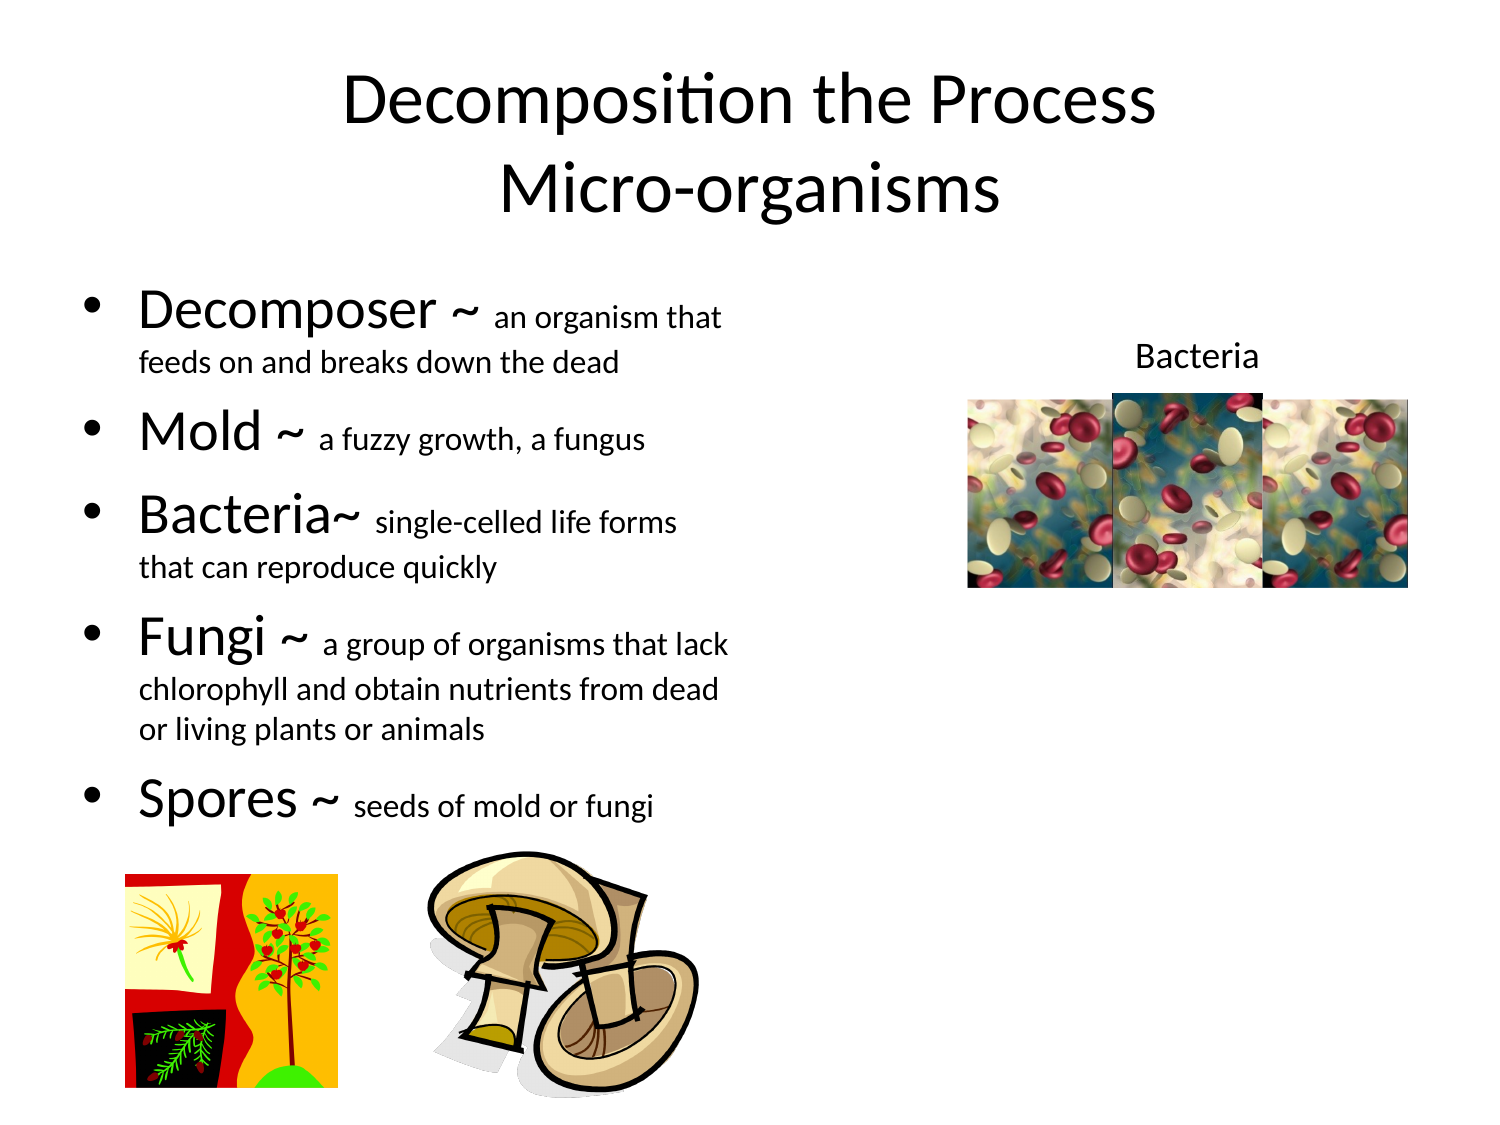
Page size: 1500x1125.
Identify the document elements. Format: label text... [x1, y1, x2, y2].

text_box Bacteria [1127, 323, 1268, 384]
list Decomposer ~ an organism that feeds on and breaks down the dead Mold ~ a fuzzy growth, a fungus Bacteria~ single-celled life forms that can reproduce quickly Fungi ~ a group of organisms that lack chlorophyll and obtain nutrients from dead or living plants or animals Spores ~ seeds of mold or fungi [74, 261, 738, 1006]
picture [967, 392, 1408, 588]
picture [424, 849, 701, 1101]
title Decomposition the Process Micro-organisms [74, 44, 1426, 234]
picture [124, 874, 338, 1088]
